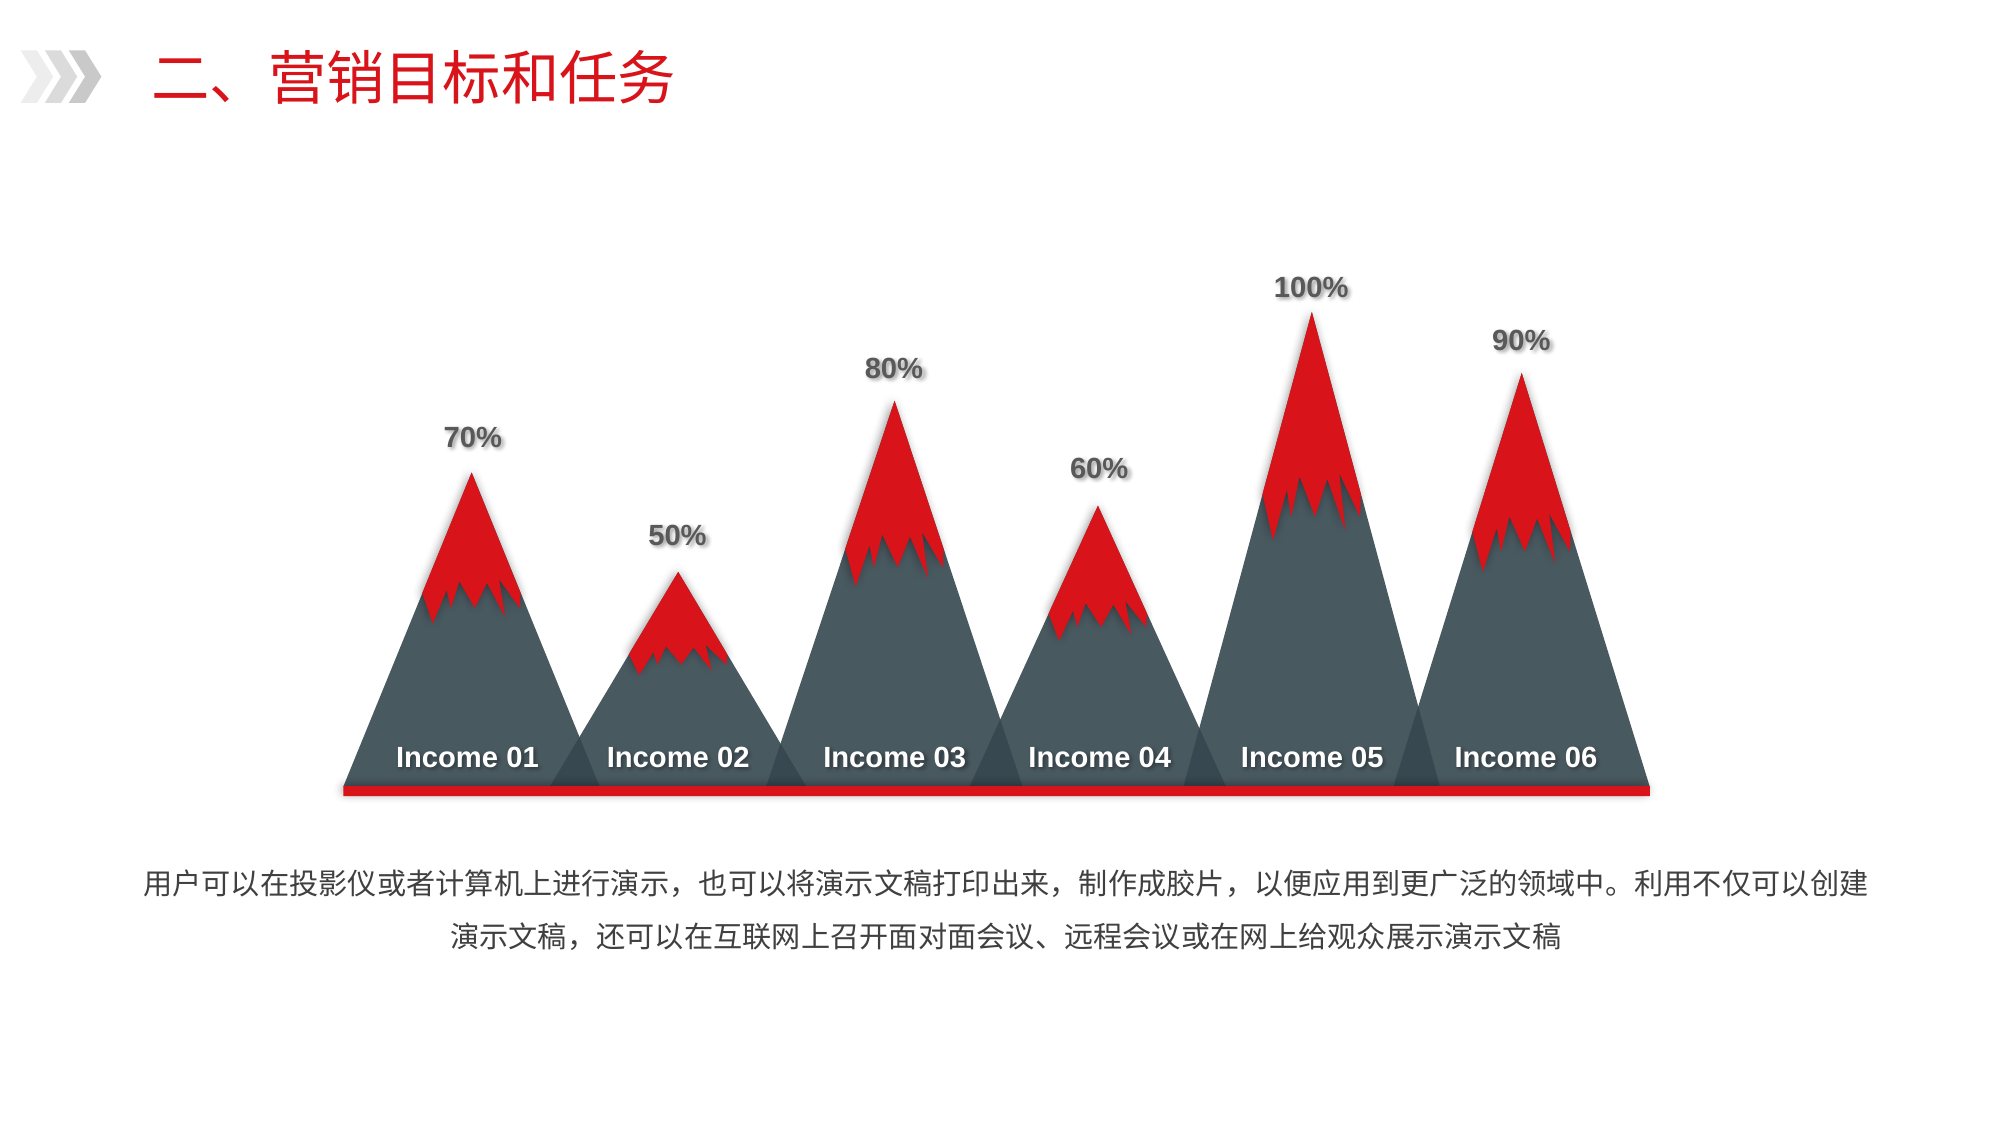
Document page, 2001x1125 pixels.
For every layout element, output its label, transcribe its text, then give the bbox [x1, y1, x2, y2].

text_box 100% [1229, 261, 1393, 311]
text_box 80% [824, 342, 964, 392]
text_box 70% [403, 411, 543, 461]
text_box [343, 787, 1650, 797]
text_box 90% [1451, 313, 1592, 364]
text_box 50% [607, 508, 748, 559]
text_box 二、营销目标和任务 [136, 33, 691, 119]
text_box 用户可以在投影仪或者计算机上进行演示，也可以将演示文稿打印出来，制作成胶片，以便应用到更广泛的领域中。利用不仅可以创建演示文稿，还可以在互联网上召开面对面会议、远程会议或在网上给观众展示演示文稿 [114, 841, 1898, 961]
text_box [1393, 372, 1650, 787]
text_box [20, 50, 102, 103]
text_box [549, 571, 766, 787]
text_box 60% [1029, 442, 1169, 492]
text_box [1183, 311, 1440, 787]
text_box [343, 472, 600, 787]
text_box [969, 505, 1183, 787]
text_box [766, 400, 1023, 787]
